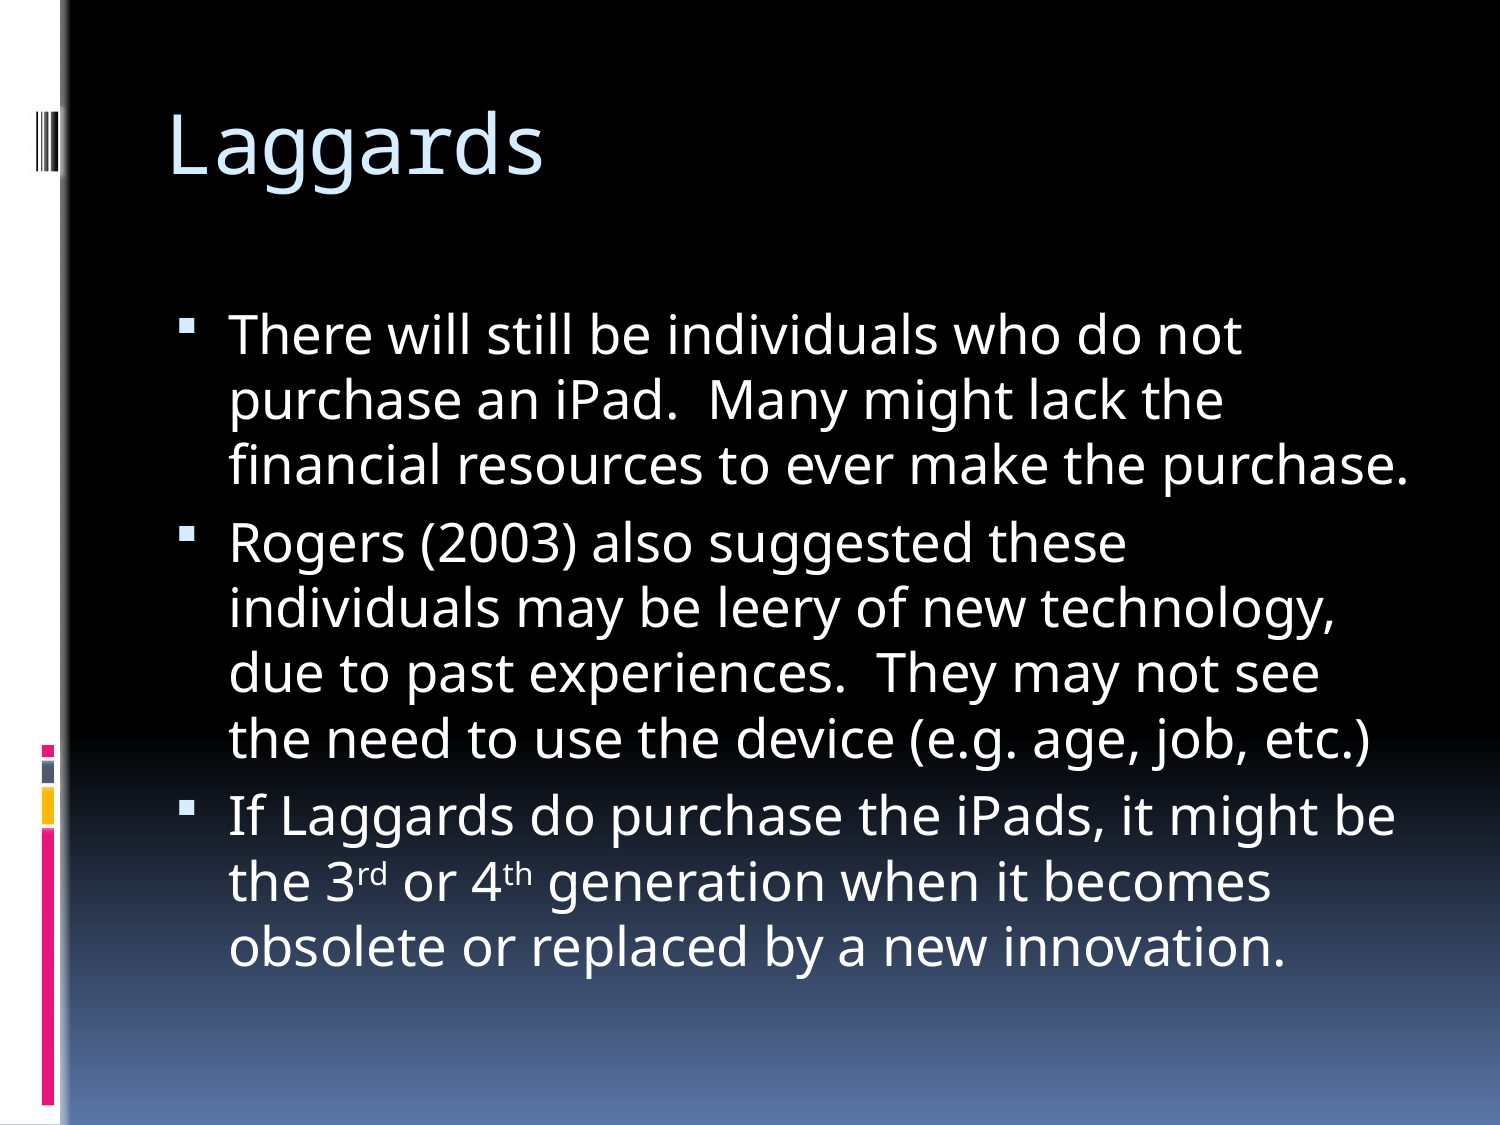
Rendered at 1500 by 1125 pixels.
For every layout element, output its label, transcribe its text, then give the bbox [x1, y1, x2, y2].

title Laggards [150, 83, 1425, 234]
list There will still be individuals who do not purchase an iPad. Many might lack the financial resources to ever make the purchase. Rogers (2003) also suggested these individuals may be leery of new technology, due to past experiences. They may not see the need to use the device (e.g. age, job, etc.) If Laggards do purchase the iPads, it might be the 3rd or 4th generation when it becomes obsolete or replaced by a new innovation. [150, 292, 1425, 1043]
